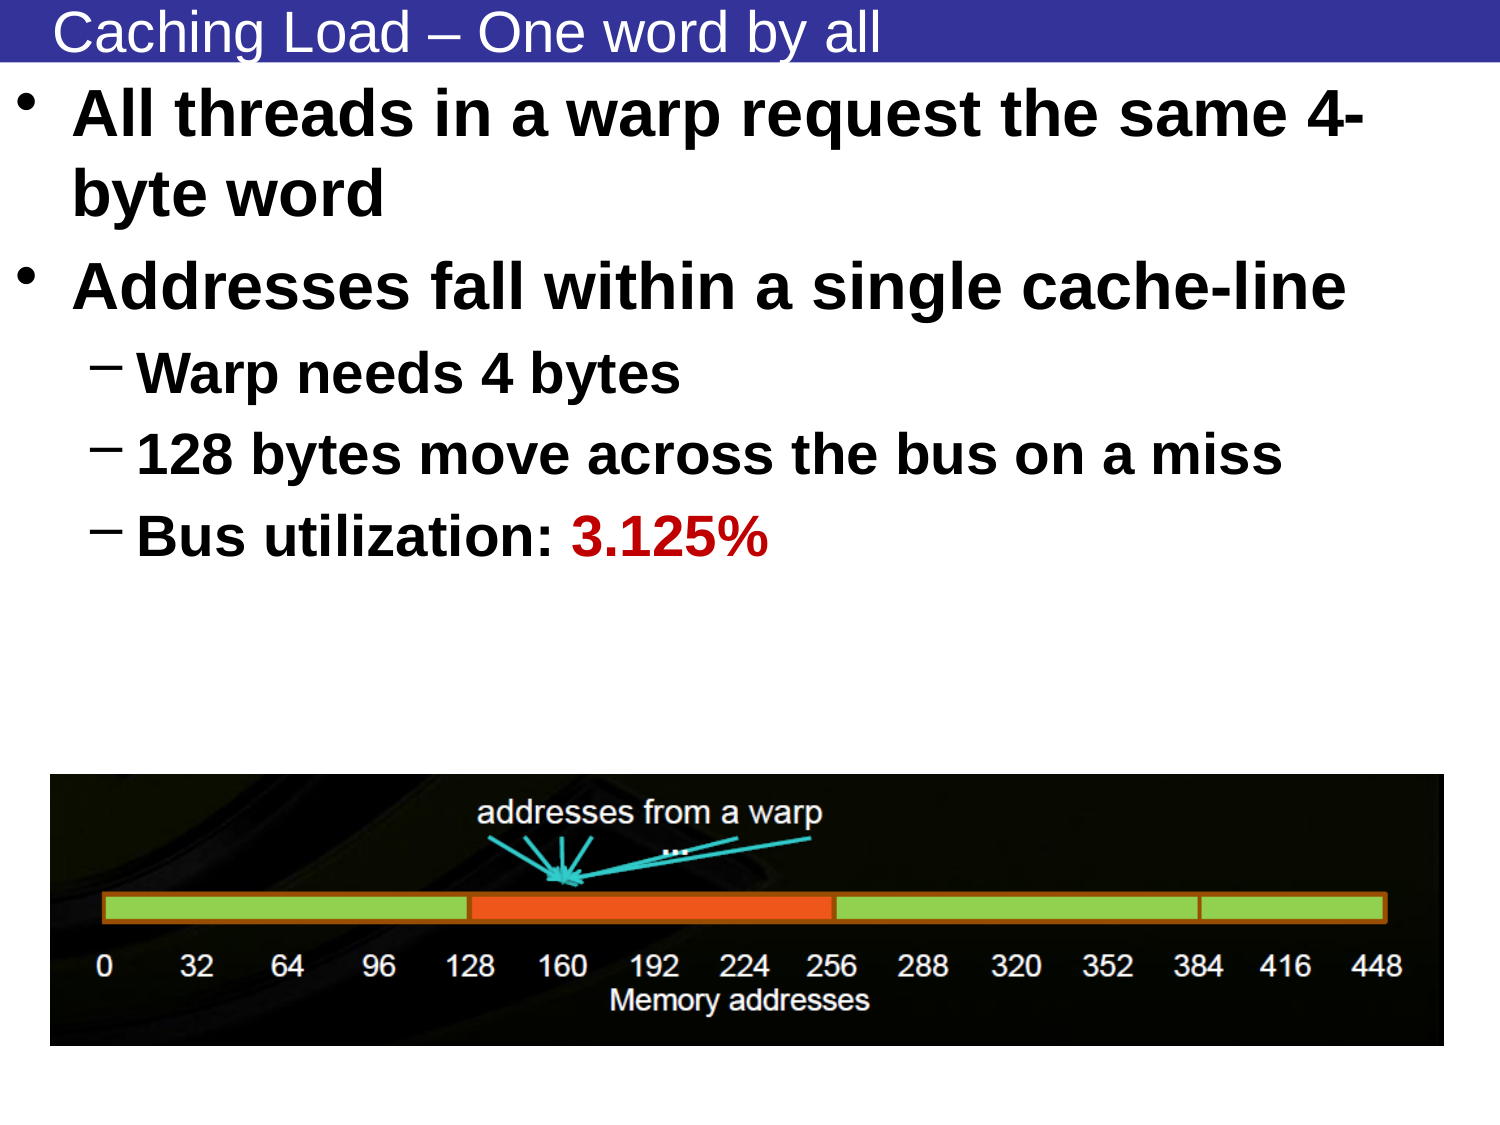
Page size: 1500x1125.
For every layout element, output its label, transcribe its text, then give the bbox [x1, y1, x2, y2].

picture [49, 774, 1444, 1046]
list All threads in a warp request the same 4-byte word Addresses fall within a single cache-line Warp needs 4 bytes 128 bytes move across the bus on a miss Bus utilization: 3.125% [0, 62, 1500, 663]
title Caching Load – One word by all [37, 7, 1426, 51]
